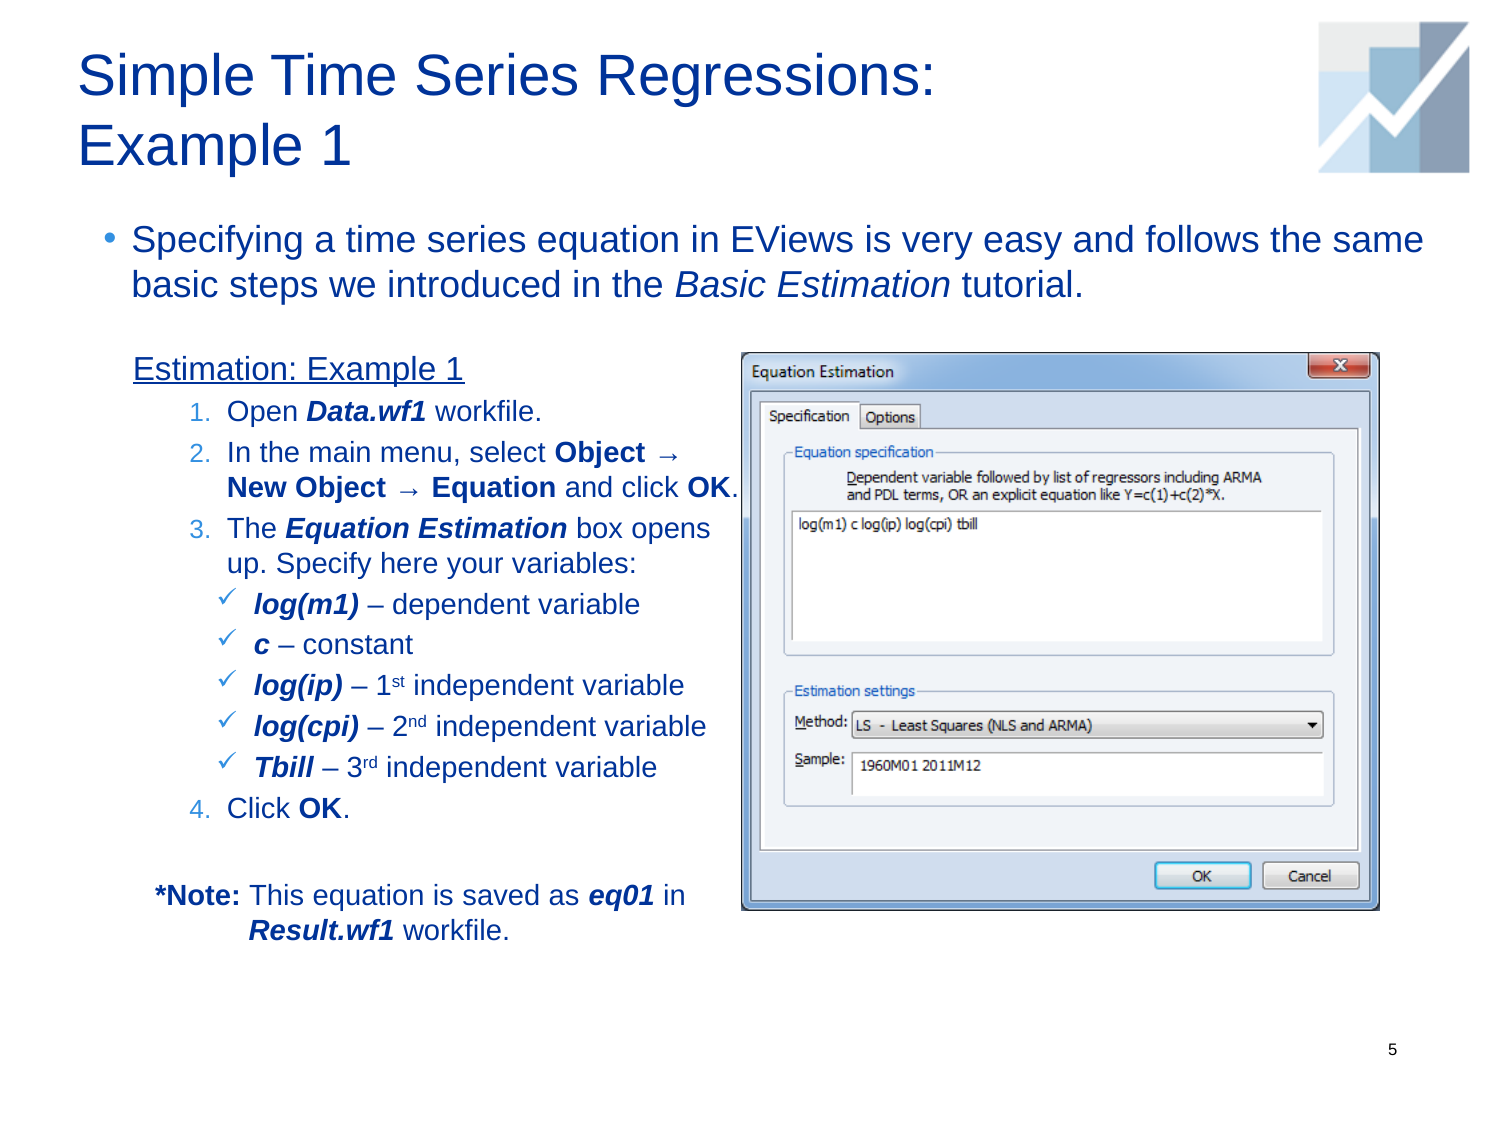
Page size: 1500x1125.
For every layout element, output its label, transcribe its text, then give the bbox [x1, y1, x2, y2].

title Simple Time Series Regressions: Example 1 [62, 0, 1297, 185]
picture [740, 351, 1380, 911]
slide_number 5 [1262, 1015, 1413, 1067]
text_box *Note: This equation is saved as eq01 in Result.wf1 workfile. [140, 868, 738, 952]
list Specifying a time series equation in EViews is very easy and follows the same basic steps we introduced in the Basic Estimation tutorial. [88, 207, 1485, 321]
text_box Estimation: Example 1 Open Data.wf1 workfile. In the main menu, select Object → New Object → Equation and click OK. The Equation Estimation box opens up. Specify here your variables: log(m1) – dependent variable c – constant log(ip) – 1st independent variable log(cpi) – 2nd independent variable Tbill – 3rd independent variable Click OK. [117, 339, 761, 886]
picture [1300, 11, 1479, 181]
